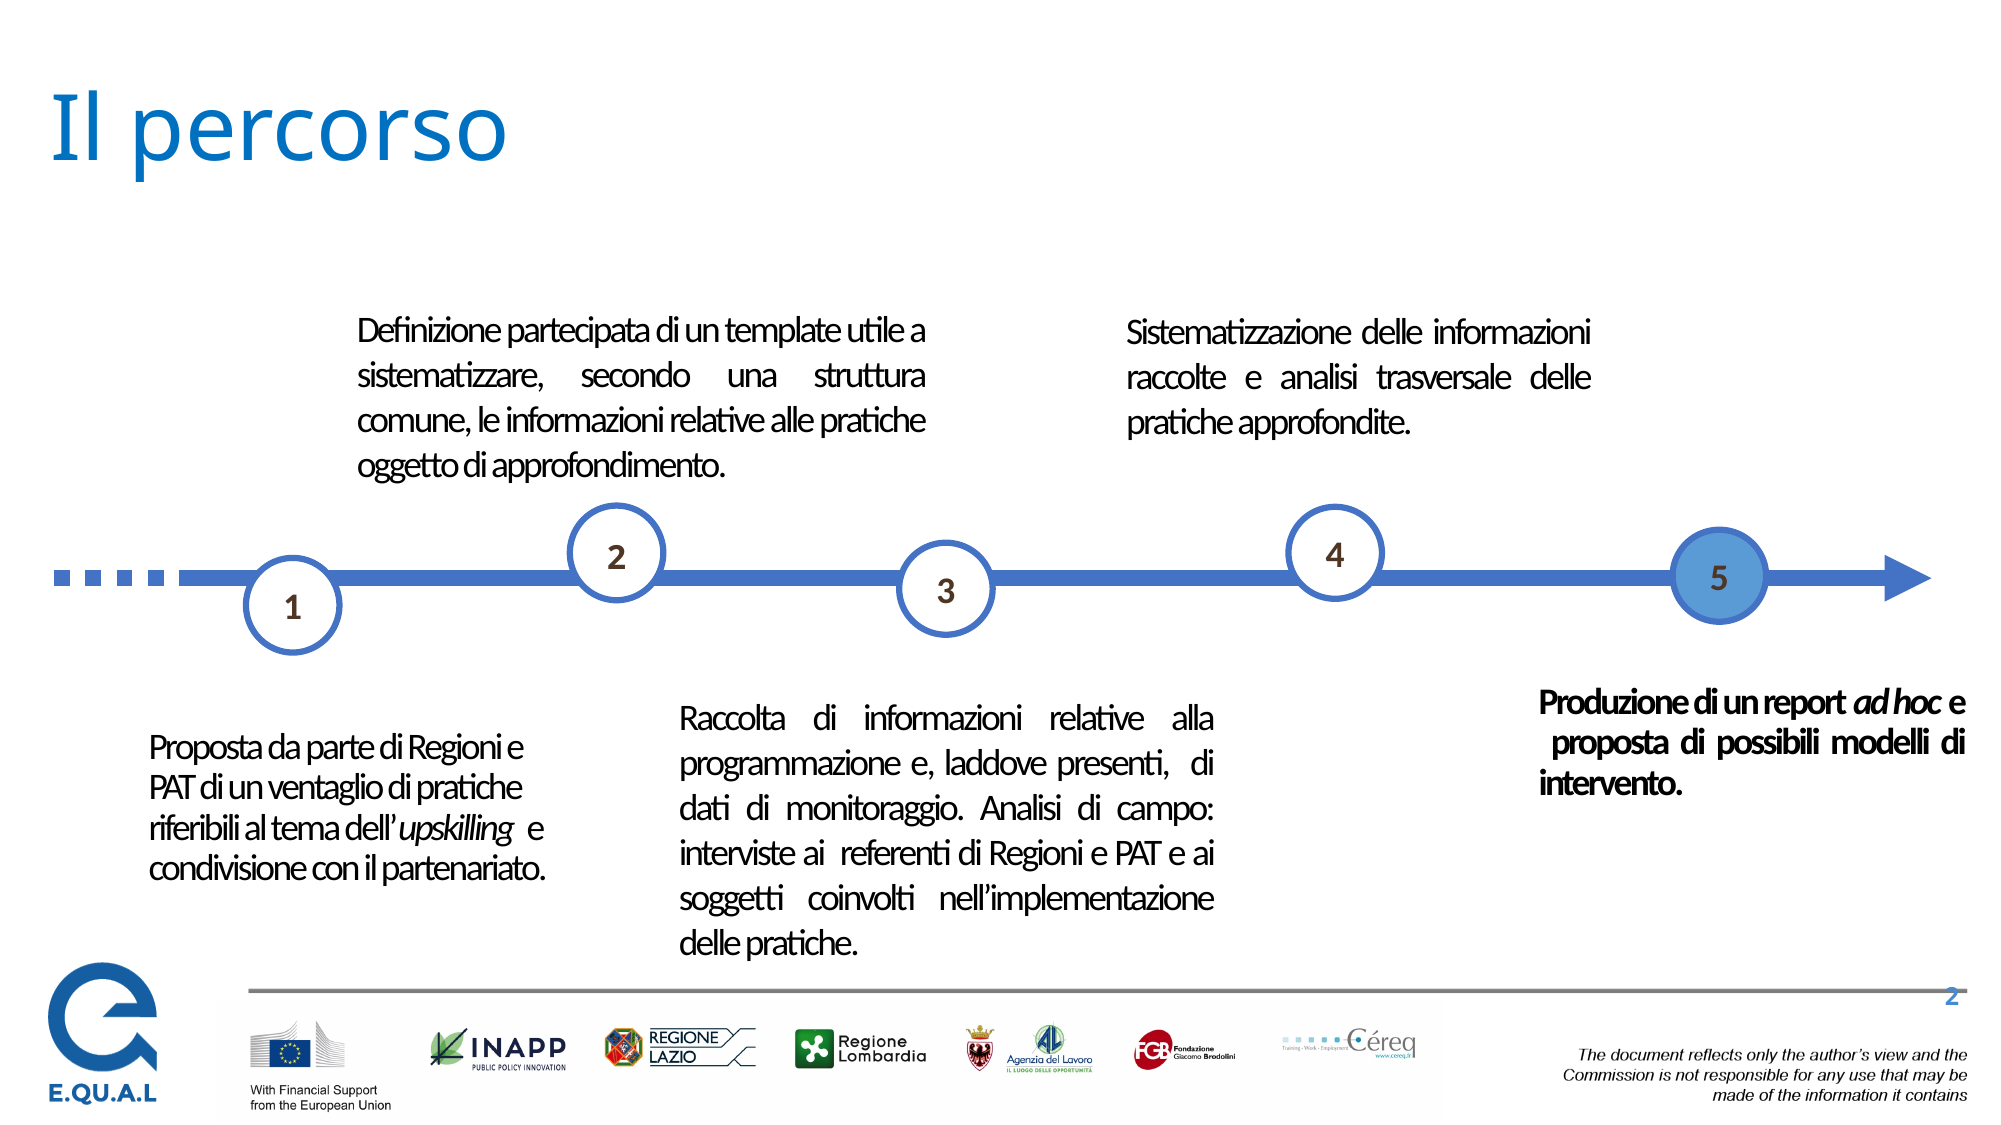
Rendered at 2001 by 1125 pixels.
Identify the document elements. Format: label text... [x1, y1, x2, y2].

text_box 3 [900, 542, 992, 578]
text_box Raccolta di informazioni relative alla programmazione e, laddove presenti, di dati di monitoraggio. Analisi di campo: interviste ai referenti di Regioni e PAT e ai soggetti coinvolti nell’implementazione delle pratiche. [664, 685, 1228, 971]
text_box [245, 557, 340, 653]
text_box 4 [1296, 579, 1374, 599]
text_box Produzione di un report ad hoc e proposta di possibili modelli di intervento. [1521, 627, 1979, 811]
text_box 5 [1672, 529, 1767, 578]
text_box Proposta da parte di Regioni e PAT di un ventaglio di pratiche riferibili al tema dell’upskilling e condivisione con il partenariato. [131, 679, 570, 932]
title Il percorso [35, 37, 1818, 226]
text_box 5 [1672, 579, 1766, 622]
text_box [569, 505, 664, 601]
text_box 4 [1288, 506, 1382, 578]
text_box Definizione partecipata di un template utile a sistematizzare, secondo una struttura comune, le informazioni relative alle pratiche oggetto di approfondimento. [342, 298, 940, 493]
text_box 3 [899, 579, 993, 635]
text_box Sistematizzazione delle informazioni raccolte e analisi trasversale delle pratiche approfondite. [1111, 299, 1605, 450]
picture [0, 943, 2000, 1125]
